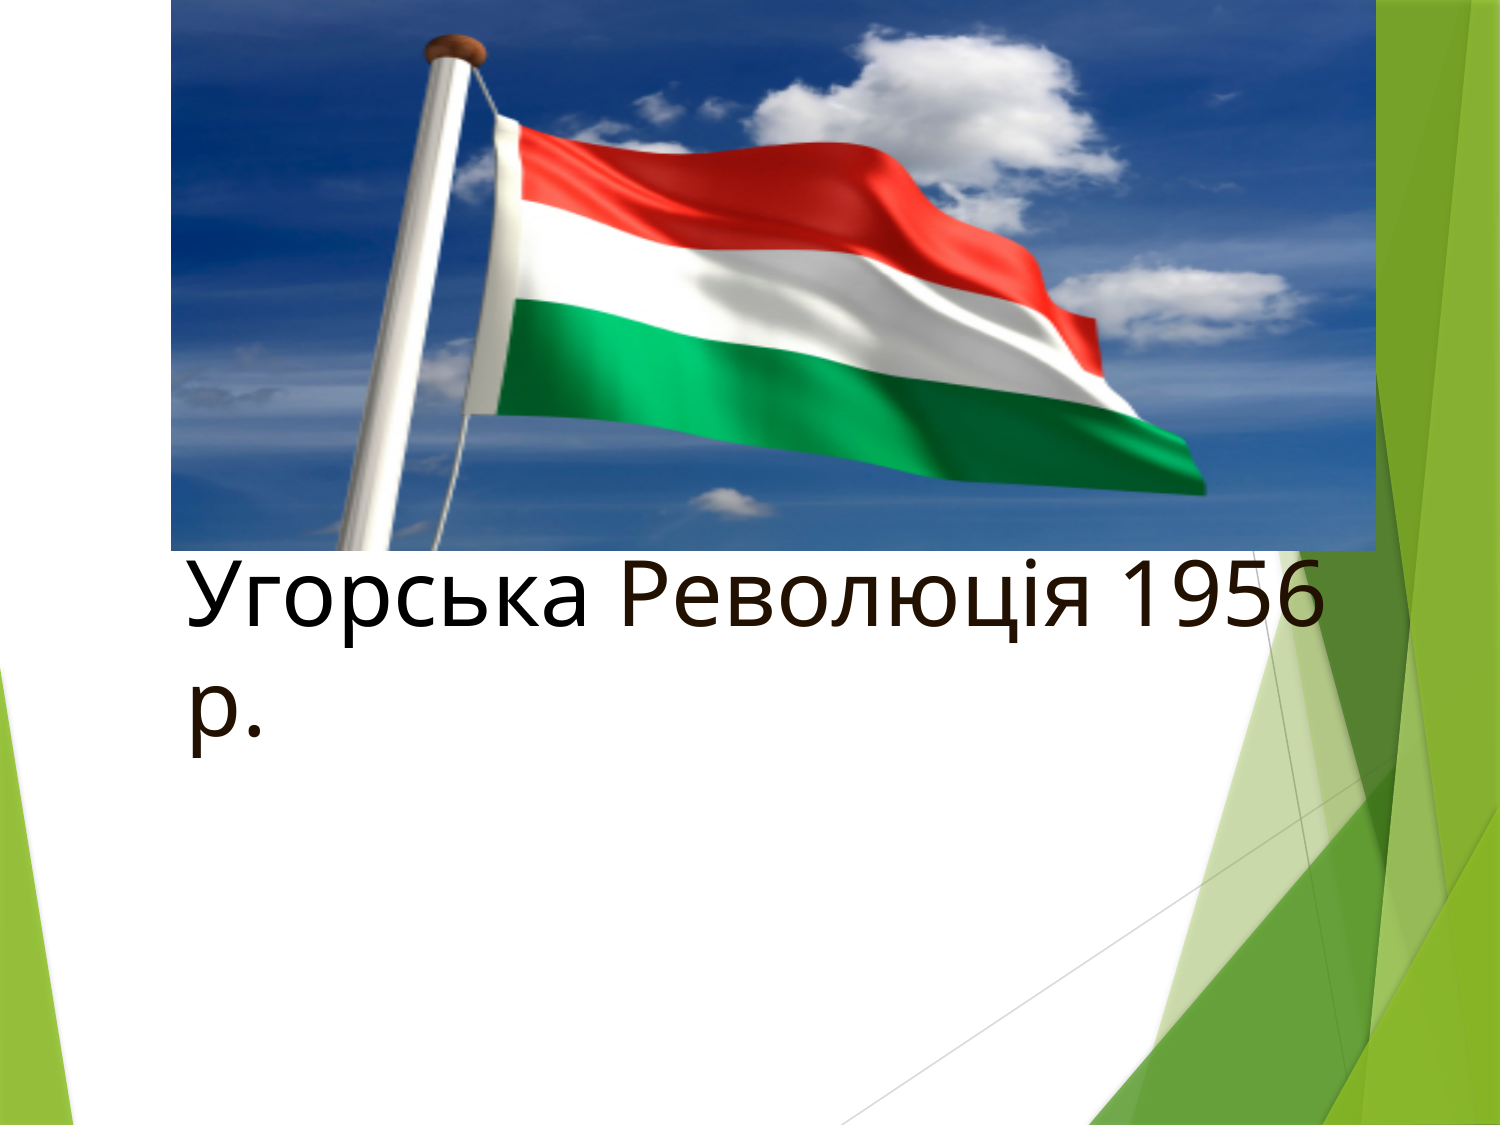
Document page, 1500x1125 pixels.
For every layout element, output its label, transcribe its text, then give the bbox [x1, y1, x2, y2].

text_box Угорська Революція 1956 р. [171, 527, 1447, 872]
picture [170, 0, 1377, 552]
